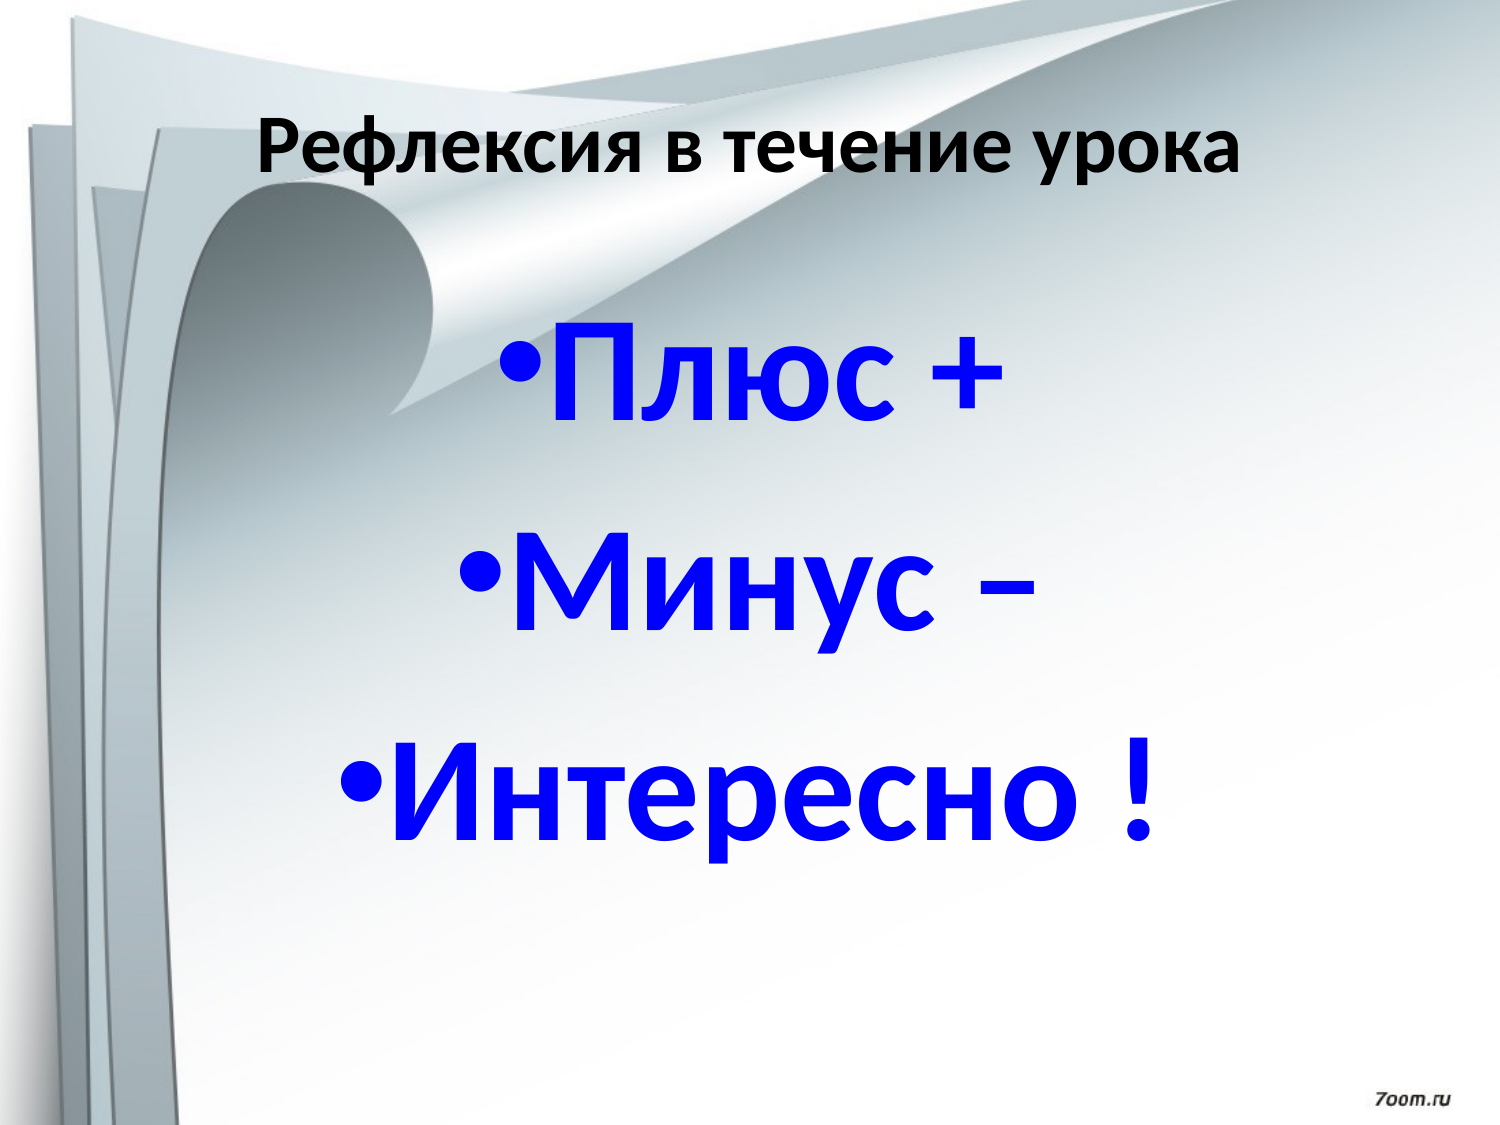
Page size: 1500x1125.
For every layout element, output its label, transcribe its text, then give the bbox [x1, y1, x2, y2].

title Рефлексия в течение урока [75, 45, 1425, 233]
list Плюс + Минус – Интересно ! [75, 262, 1425, 1005]
picture [0, 0, 1500, 1125]
